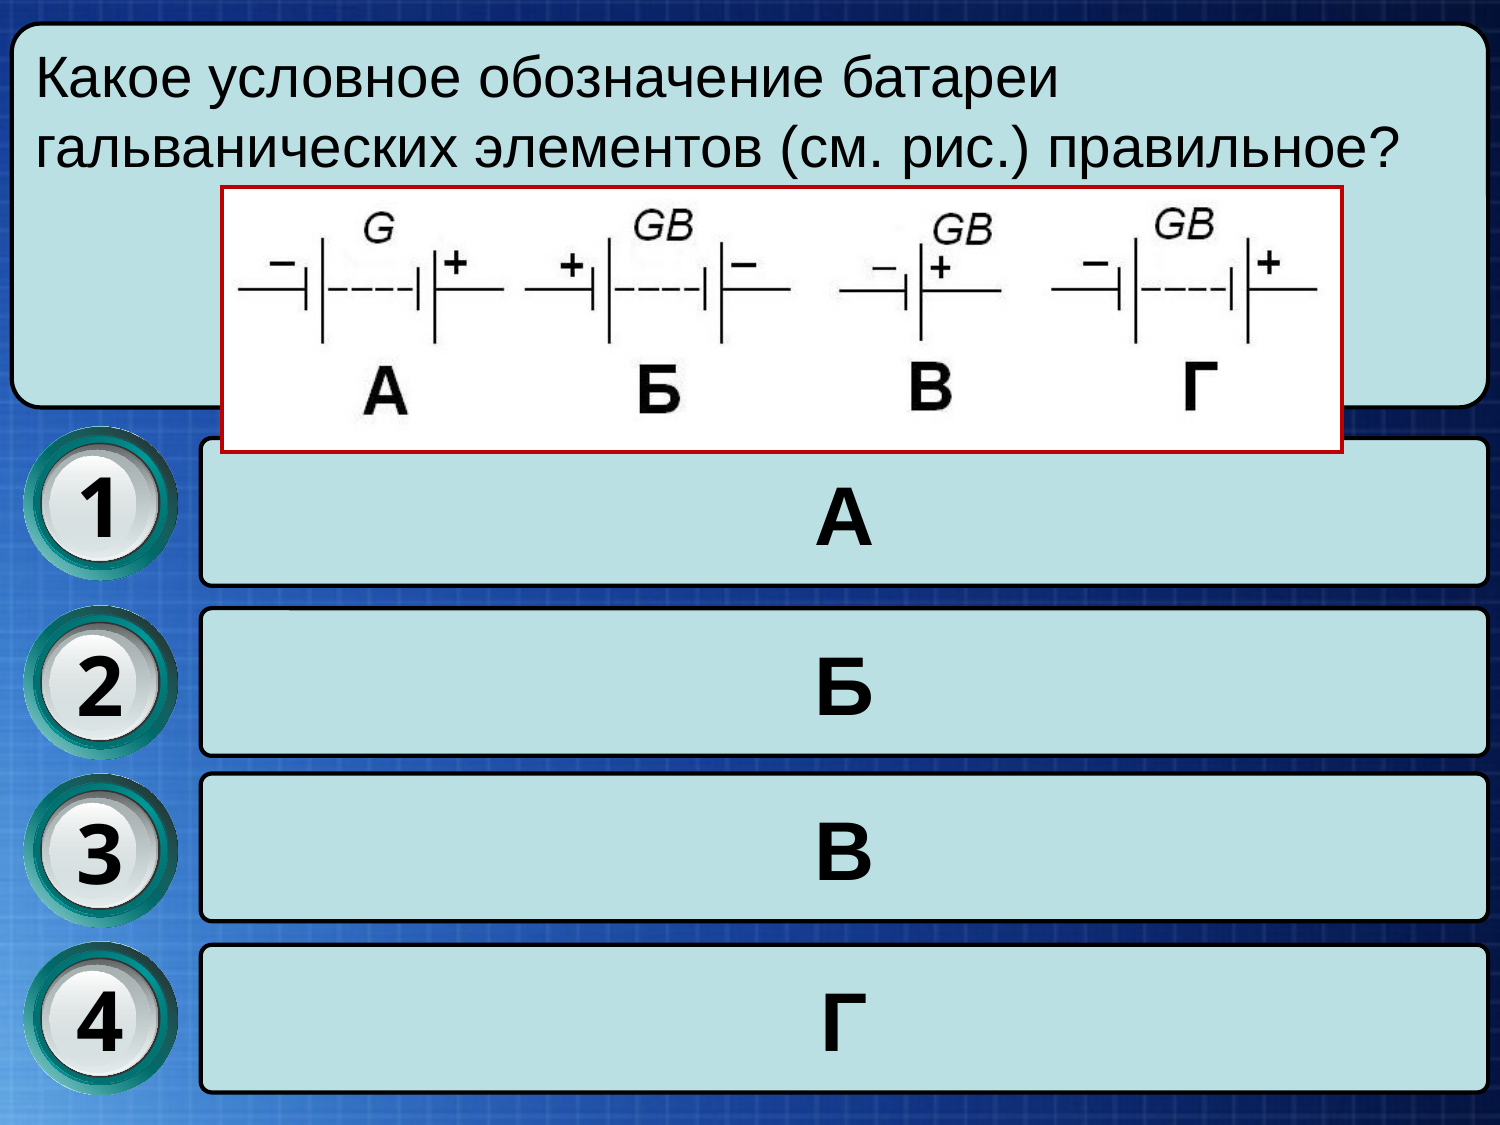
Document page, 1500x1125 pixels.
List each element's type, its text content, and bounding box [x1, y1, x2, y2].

text_box В [198, 771, 1491, 924]
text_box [23, 941, 178, 1096]
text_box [23, 773, 178, 928]
text_box Г [198, 942, 1491, 1095]
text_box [23, 426, 178, 581]
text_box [23, 605, 178, 760]
text_box Б [198, 606, 1491, 758]
text_box Какое условное обозначение батареи гальванических элементов (см. рис.) правильное? [9, 21, 1491, 410]
picture [0, 0, 1500, 1125]
text_box А [198, 435, 1491, 588]
